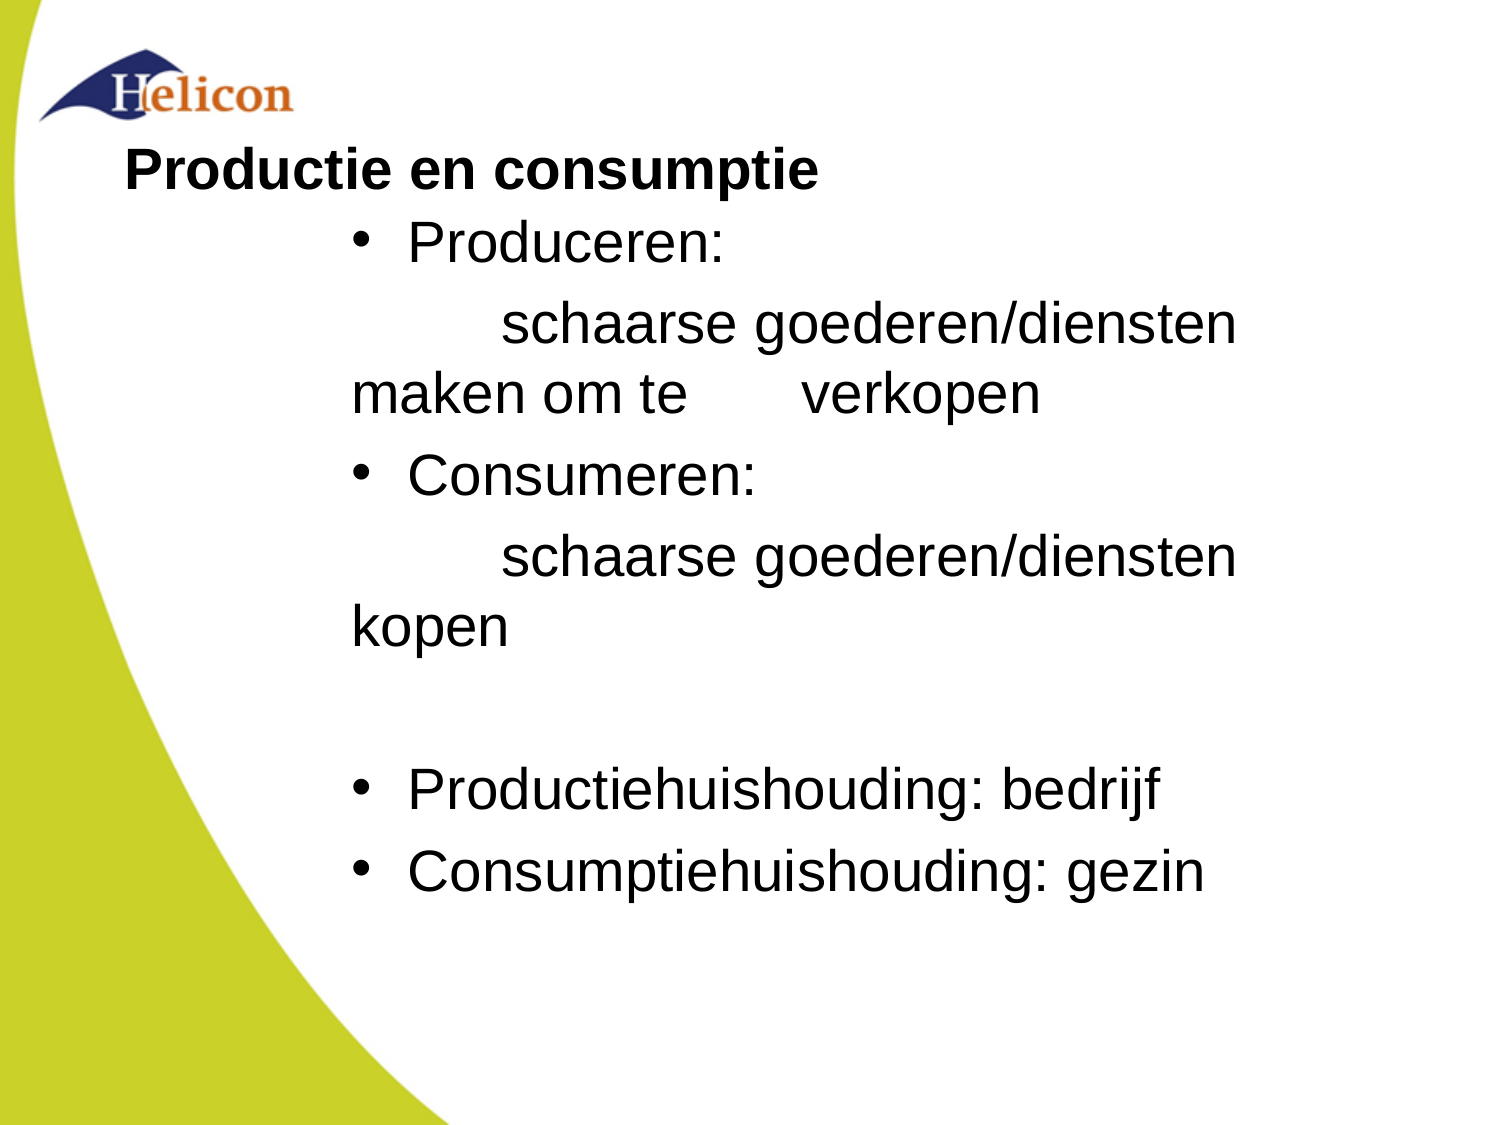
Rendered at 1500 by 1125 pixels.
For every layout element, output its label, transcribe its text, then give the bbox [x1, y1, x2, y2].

picture [0, 0, 1500, 1125]
list Produceren: schaarse goederen/diensten maken om te verkopen Consumeren: schaarse goederen/diensten kopen Productiehuishouding: bedrijf Consumptiehuishouding: gezin [336, 196, 1425, 1005]
title Productie en consumptie [109, 72, 1460, 260]
